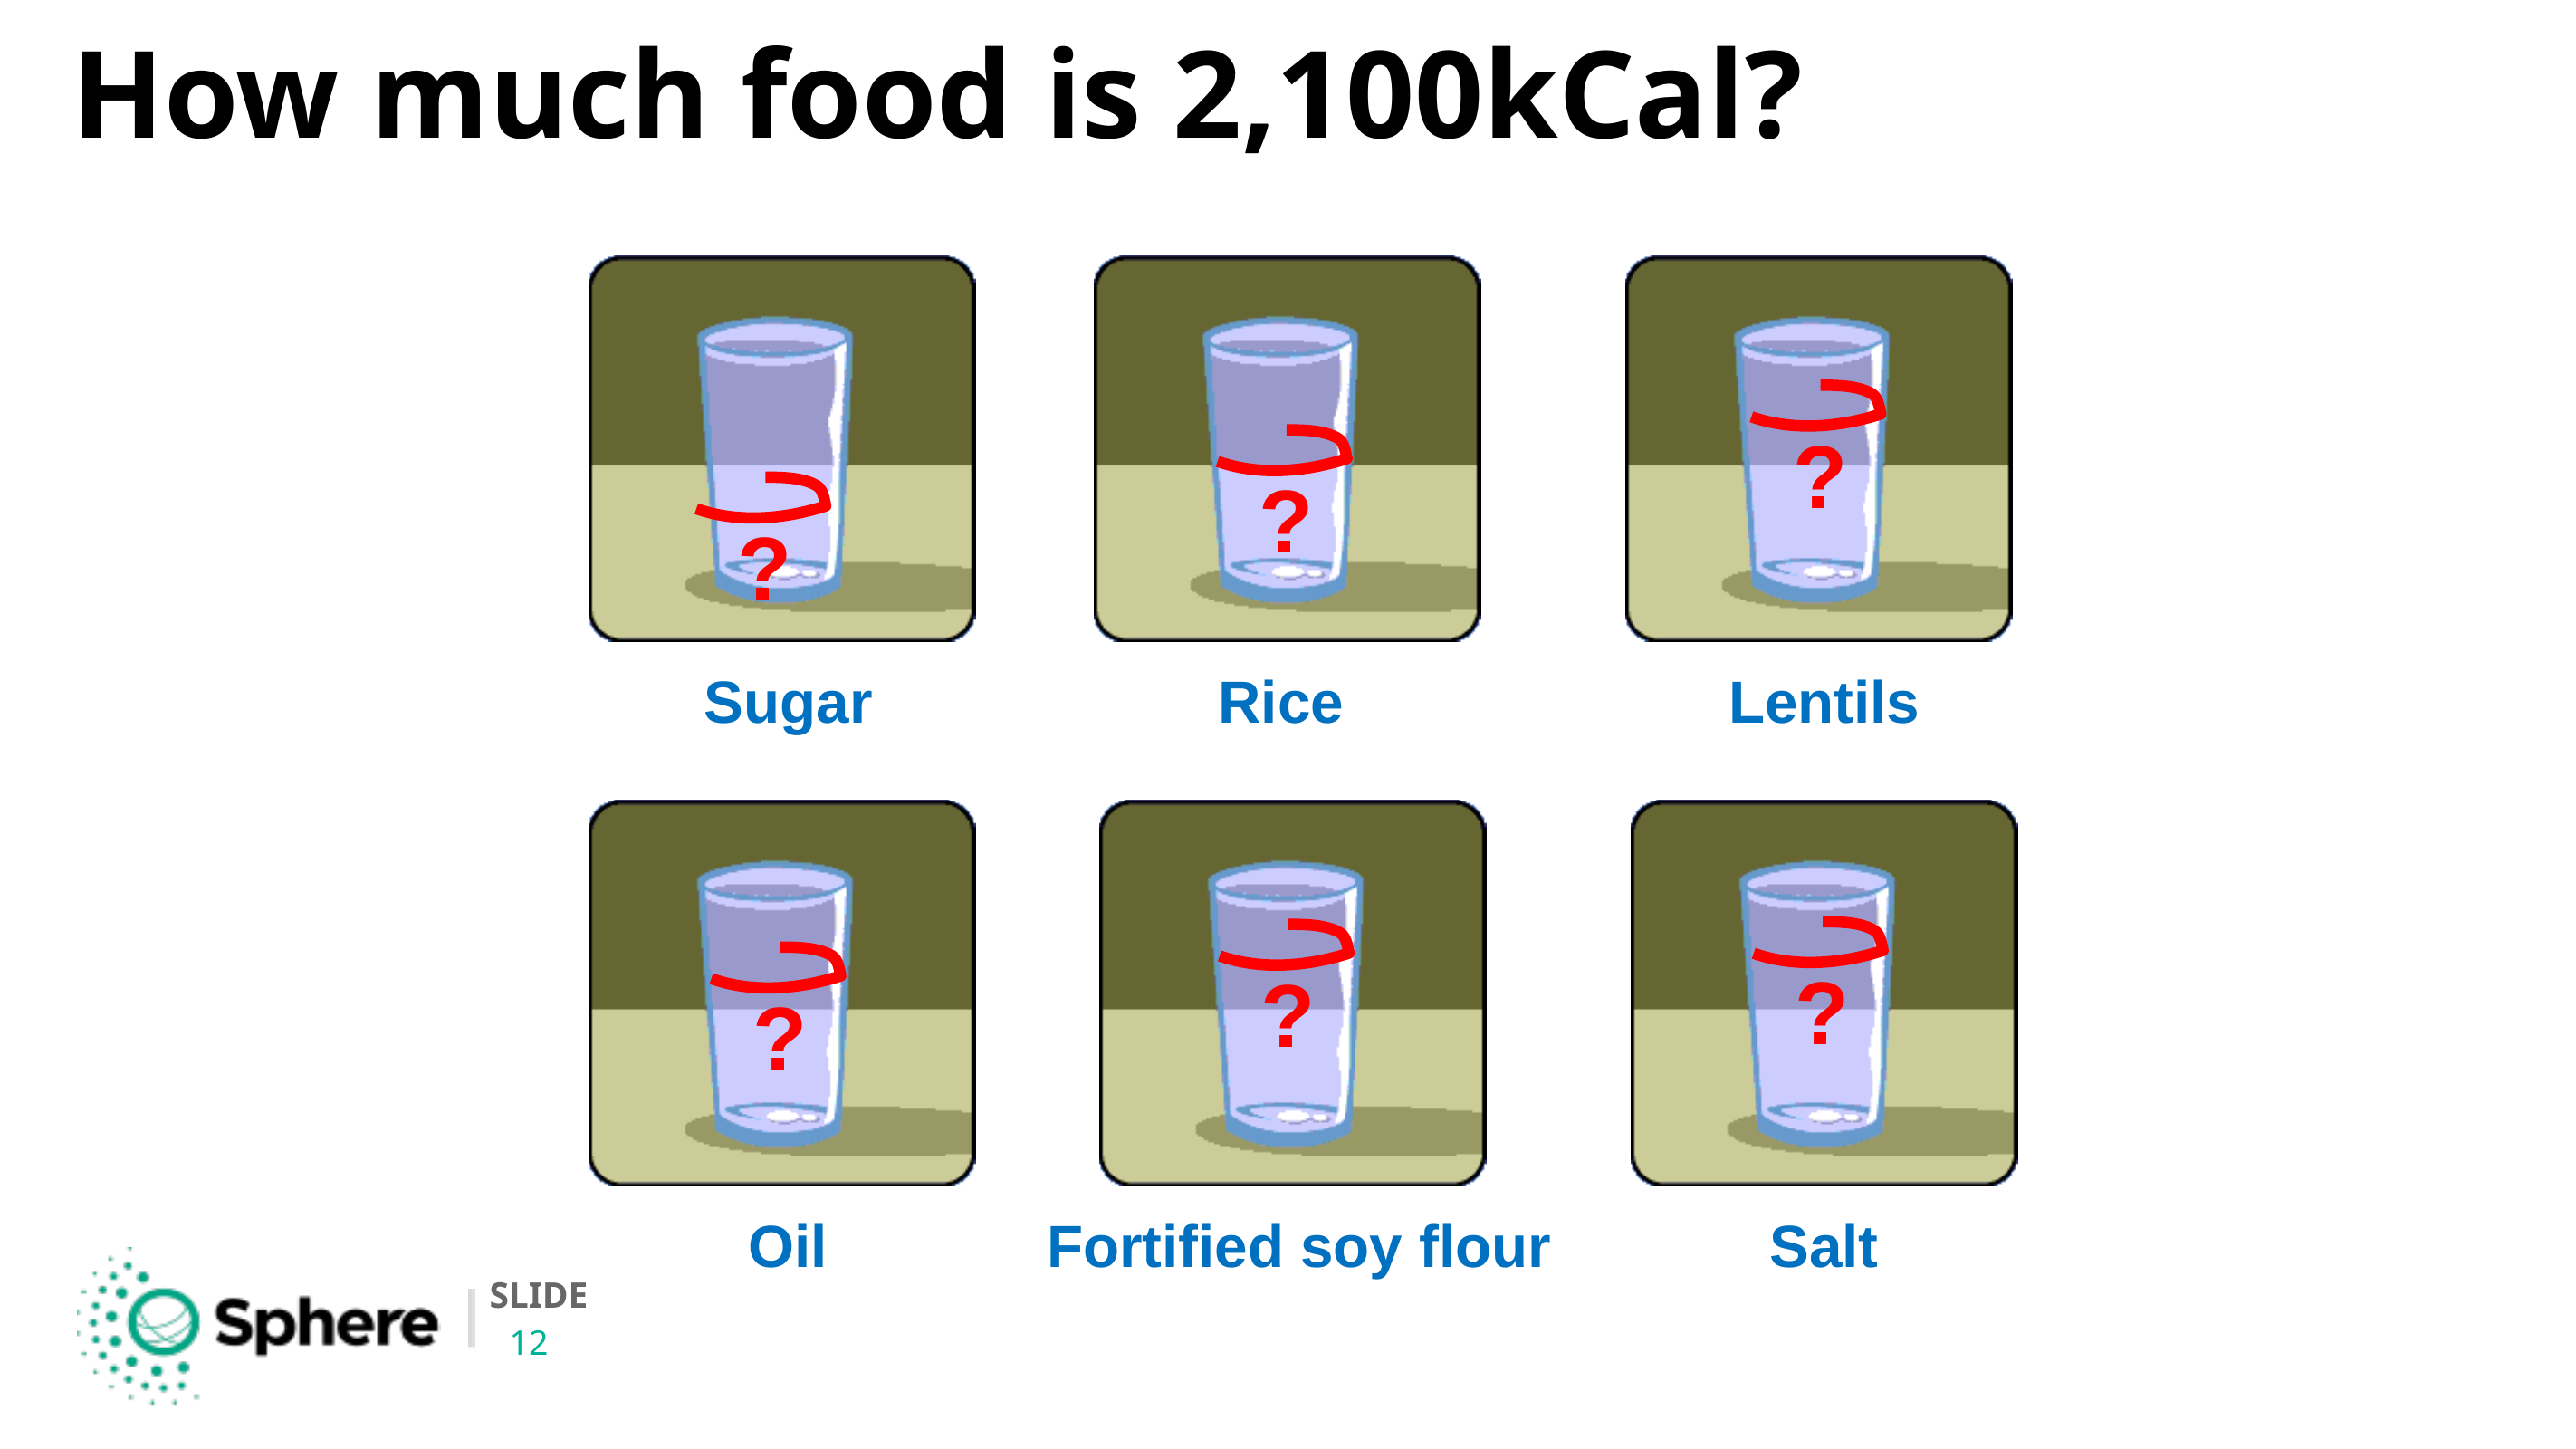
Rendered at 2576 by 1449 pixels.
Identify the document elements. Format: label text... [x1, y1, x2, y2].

picture [1631, 800, 2018, 1187]
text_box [1219, 924, 1350, 1073]
picture [77, 1247, 441, 1407]
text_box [711, 946, 841, 1097]
text_box How much food is 2,100kCal? [58, 10, 2131, 178]
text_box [1217, 429, 1347, 579]
picture [1094, 254, 1481, 643]
text_box Fortified soy flour [1030, 1201, 1568, 1287]
text_box Lentils [1714, 657, 1935, 742]
picture [589, 800, 976, 1187]
picture [1099, 800, 1487, 1187]
text_box Oil [733, 1201, 842, 1287]
text_box Rice [1203, 657, 1375, 742]
picture [1625, 254, 2013, 643]
text_box 12 [484, 1314, 575, 1401]
picture [468, 1289, 479, 1349]
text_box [695, 476, 827, 627]
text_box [1753, 921, 1883, 1071]
text_box Sugar [689, 657, 887, 742]
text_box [1751, 385, 1882, 534]
text_box Salt [1755, 1201, 1893, 1287]
picture [589, 254, 976, 643]
